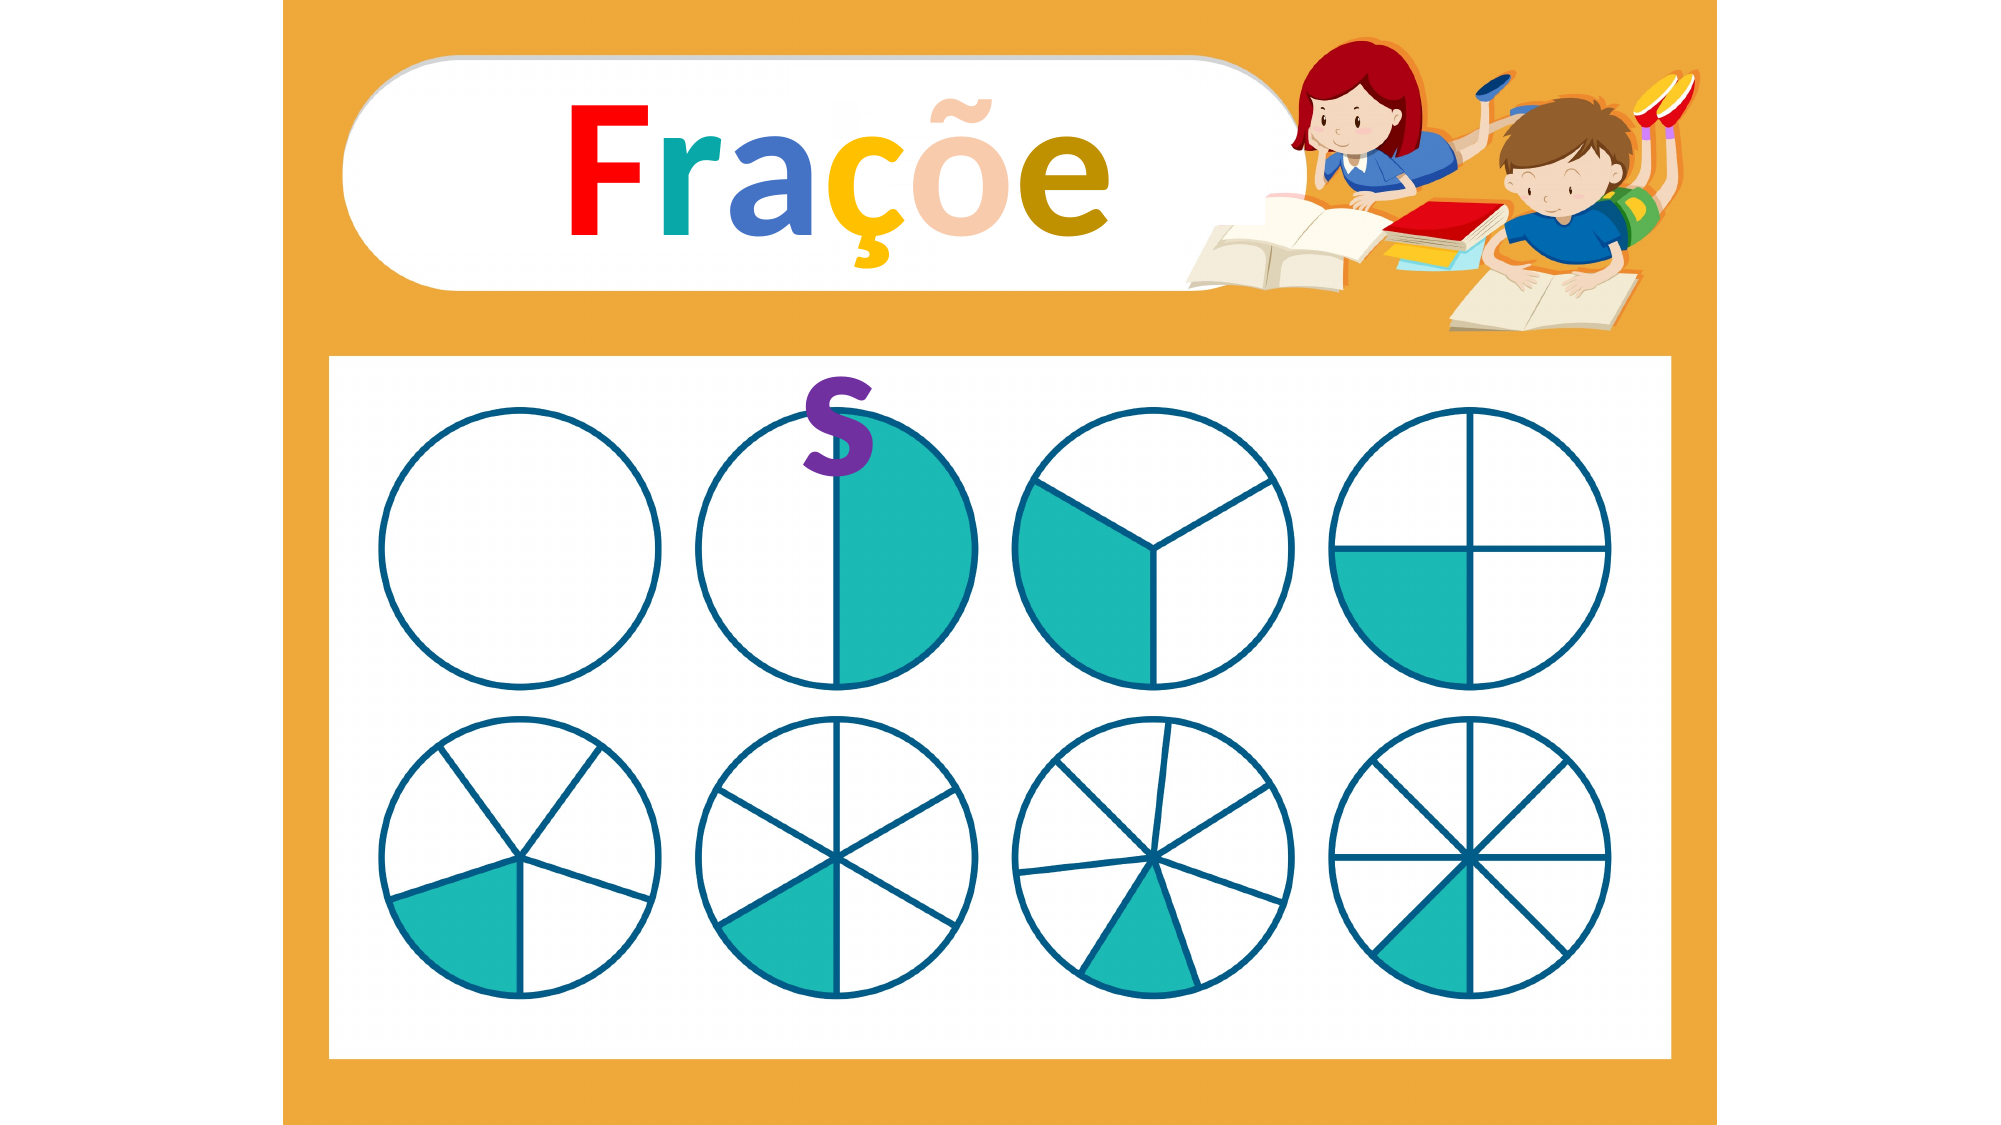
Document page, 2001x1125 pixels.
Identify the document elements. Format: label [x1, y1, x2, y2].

picture [283, 0, 1717, 1125]
